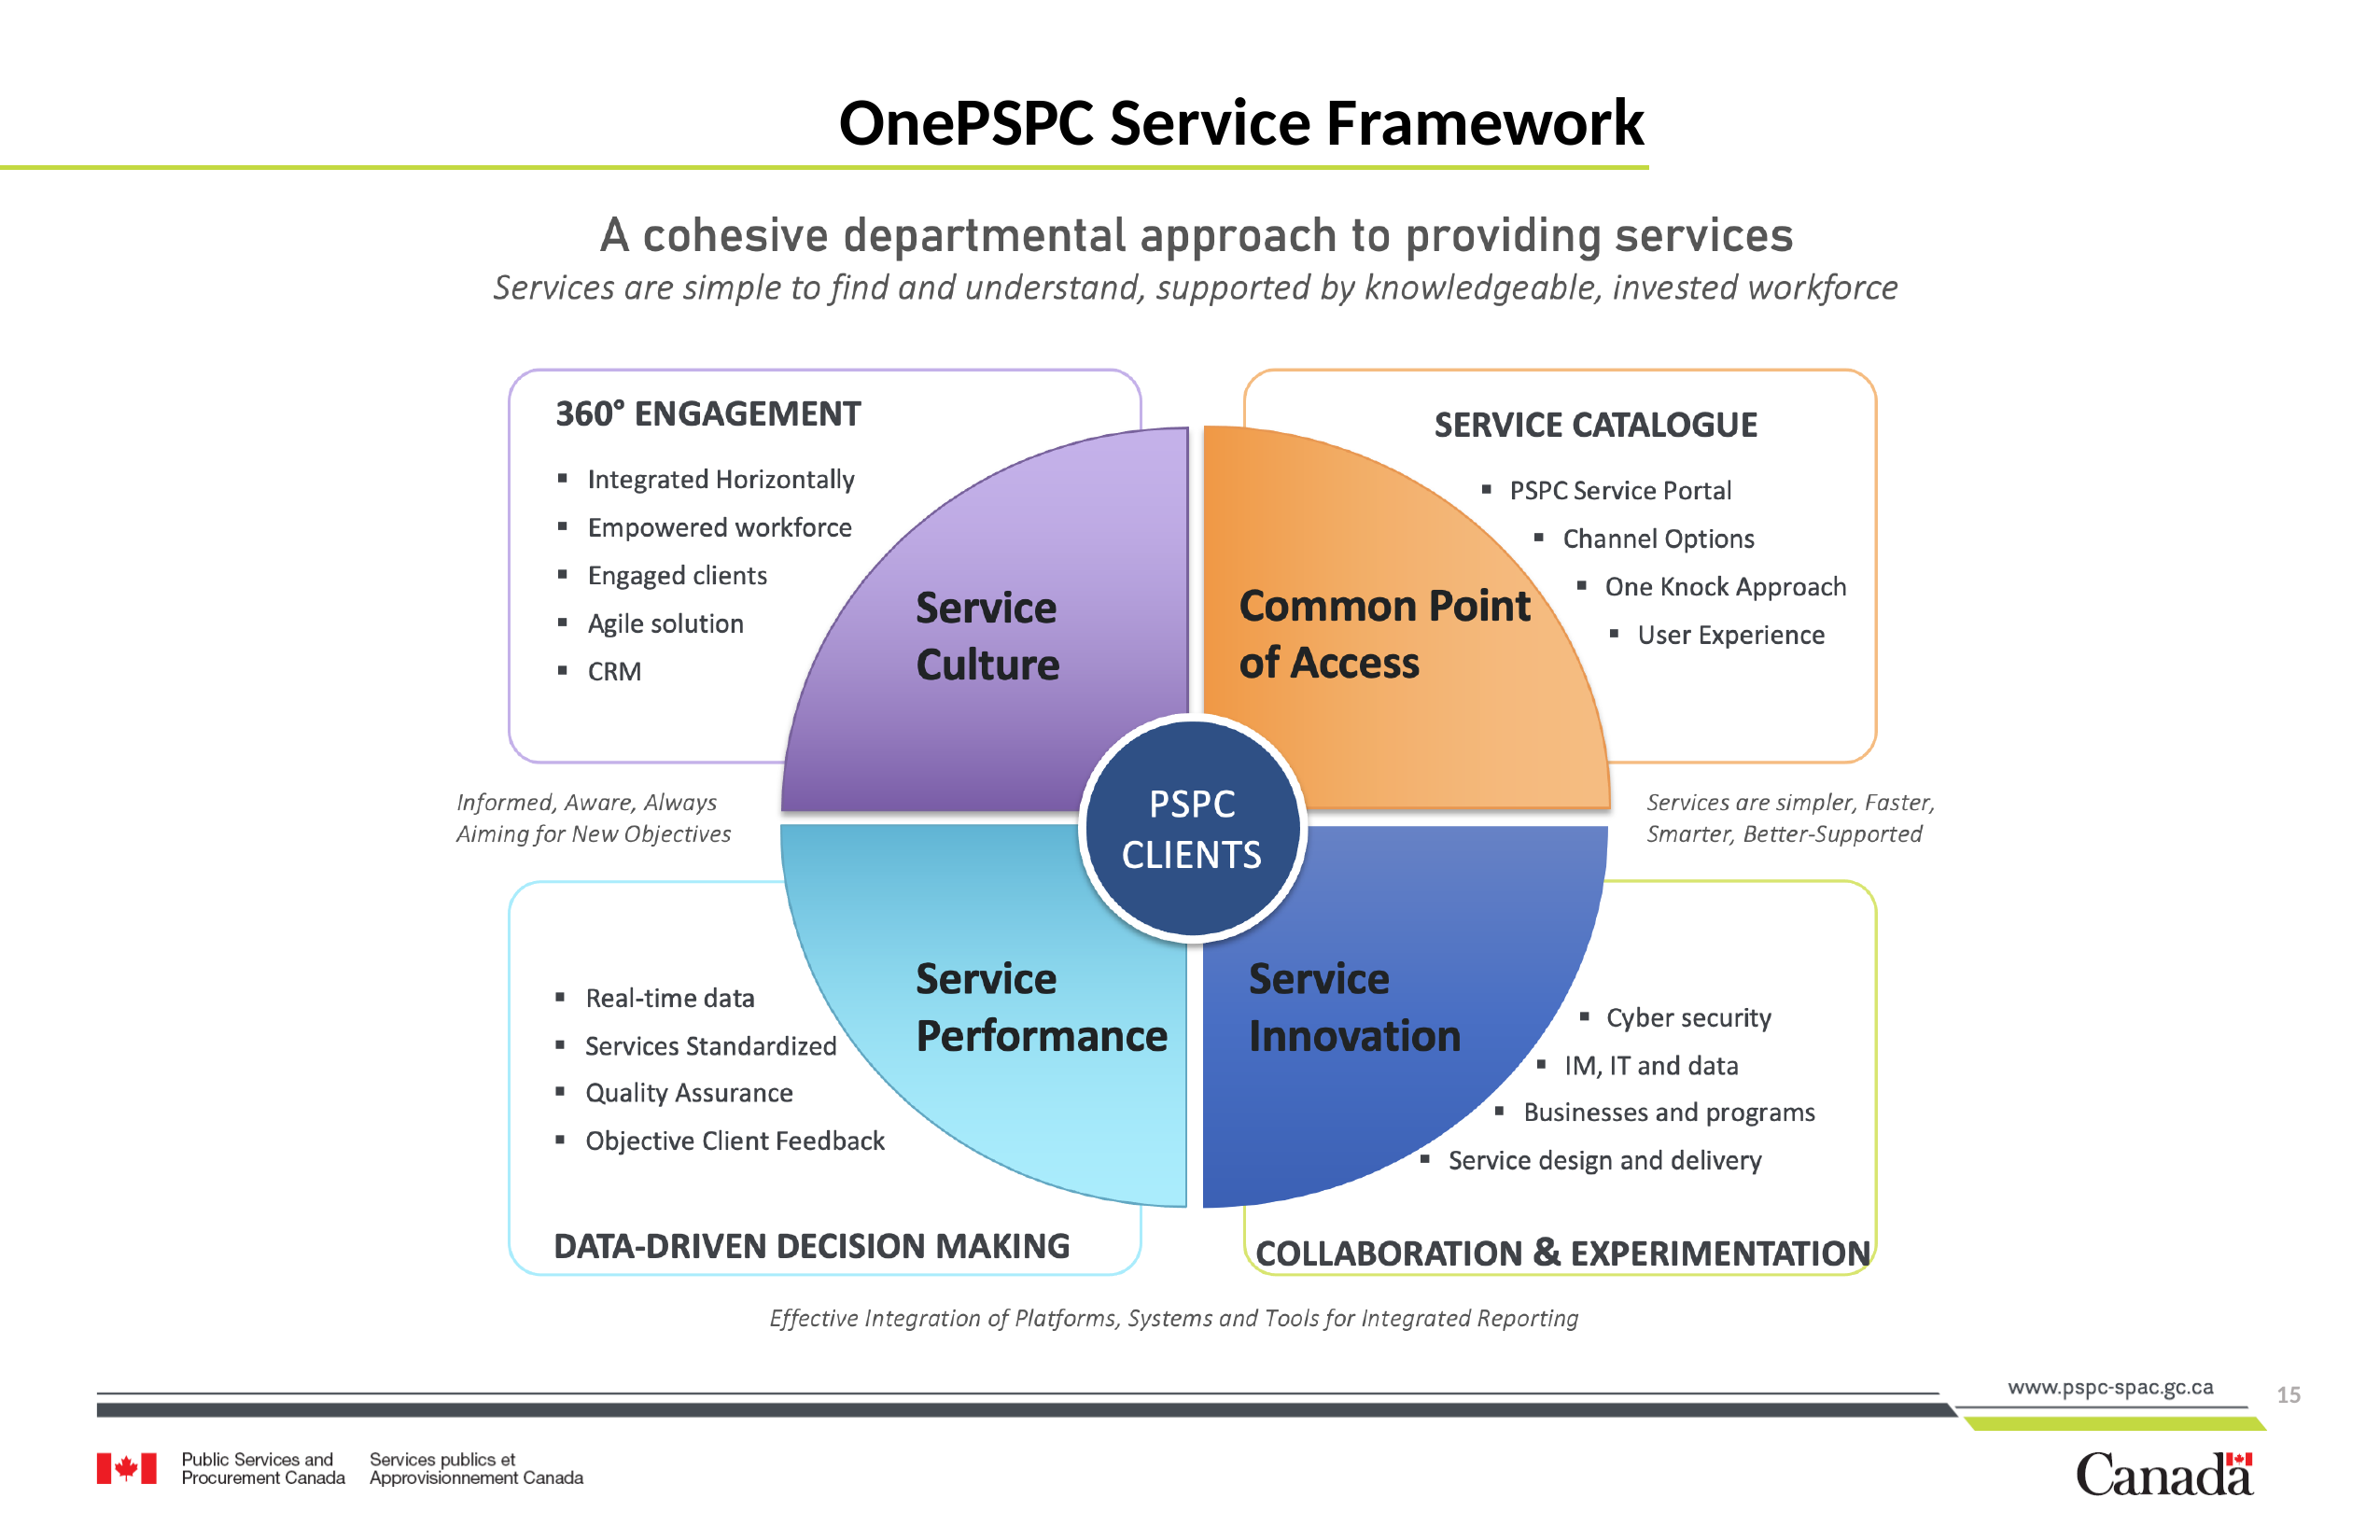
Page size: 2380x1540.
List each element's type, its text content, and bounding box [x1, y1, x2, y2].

picture [432, 200, 1947, 1339]
picture [96, 1382, 2267, 1431]
picture [2026, 1452, 2255, 1498]
text_box OnePSPC Service Framework [55, 70, 1660, 166]
picture [96, 1441, 624, 1487]
